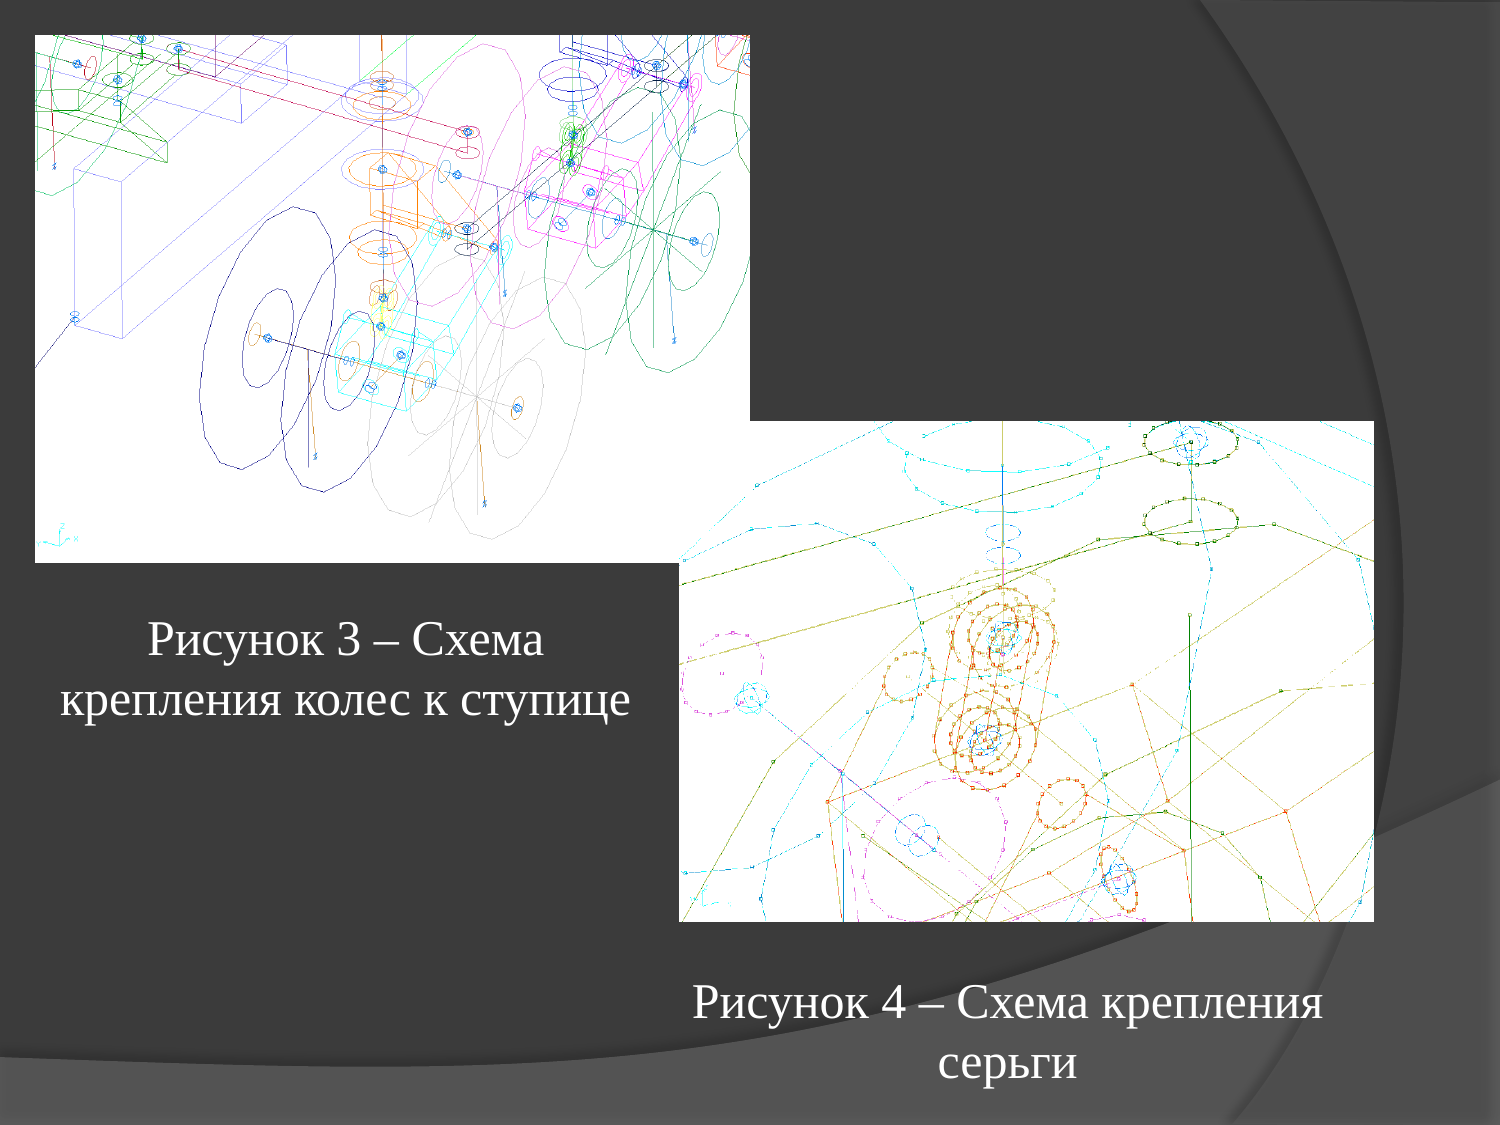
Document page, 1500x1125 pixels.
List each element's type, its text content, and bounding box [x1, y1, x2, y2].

picture [34, 34, 751, 563]
text_box Рисунок 4 – Схема крепления серьги [632, 960, 1383, 1096]
picture [679, 421, 1374, 922]
text_box Рисунок 3 – Схема крепления колес к ступице [35, 598, 657, 734]
